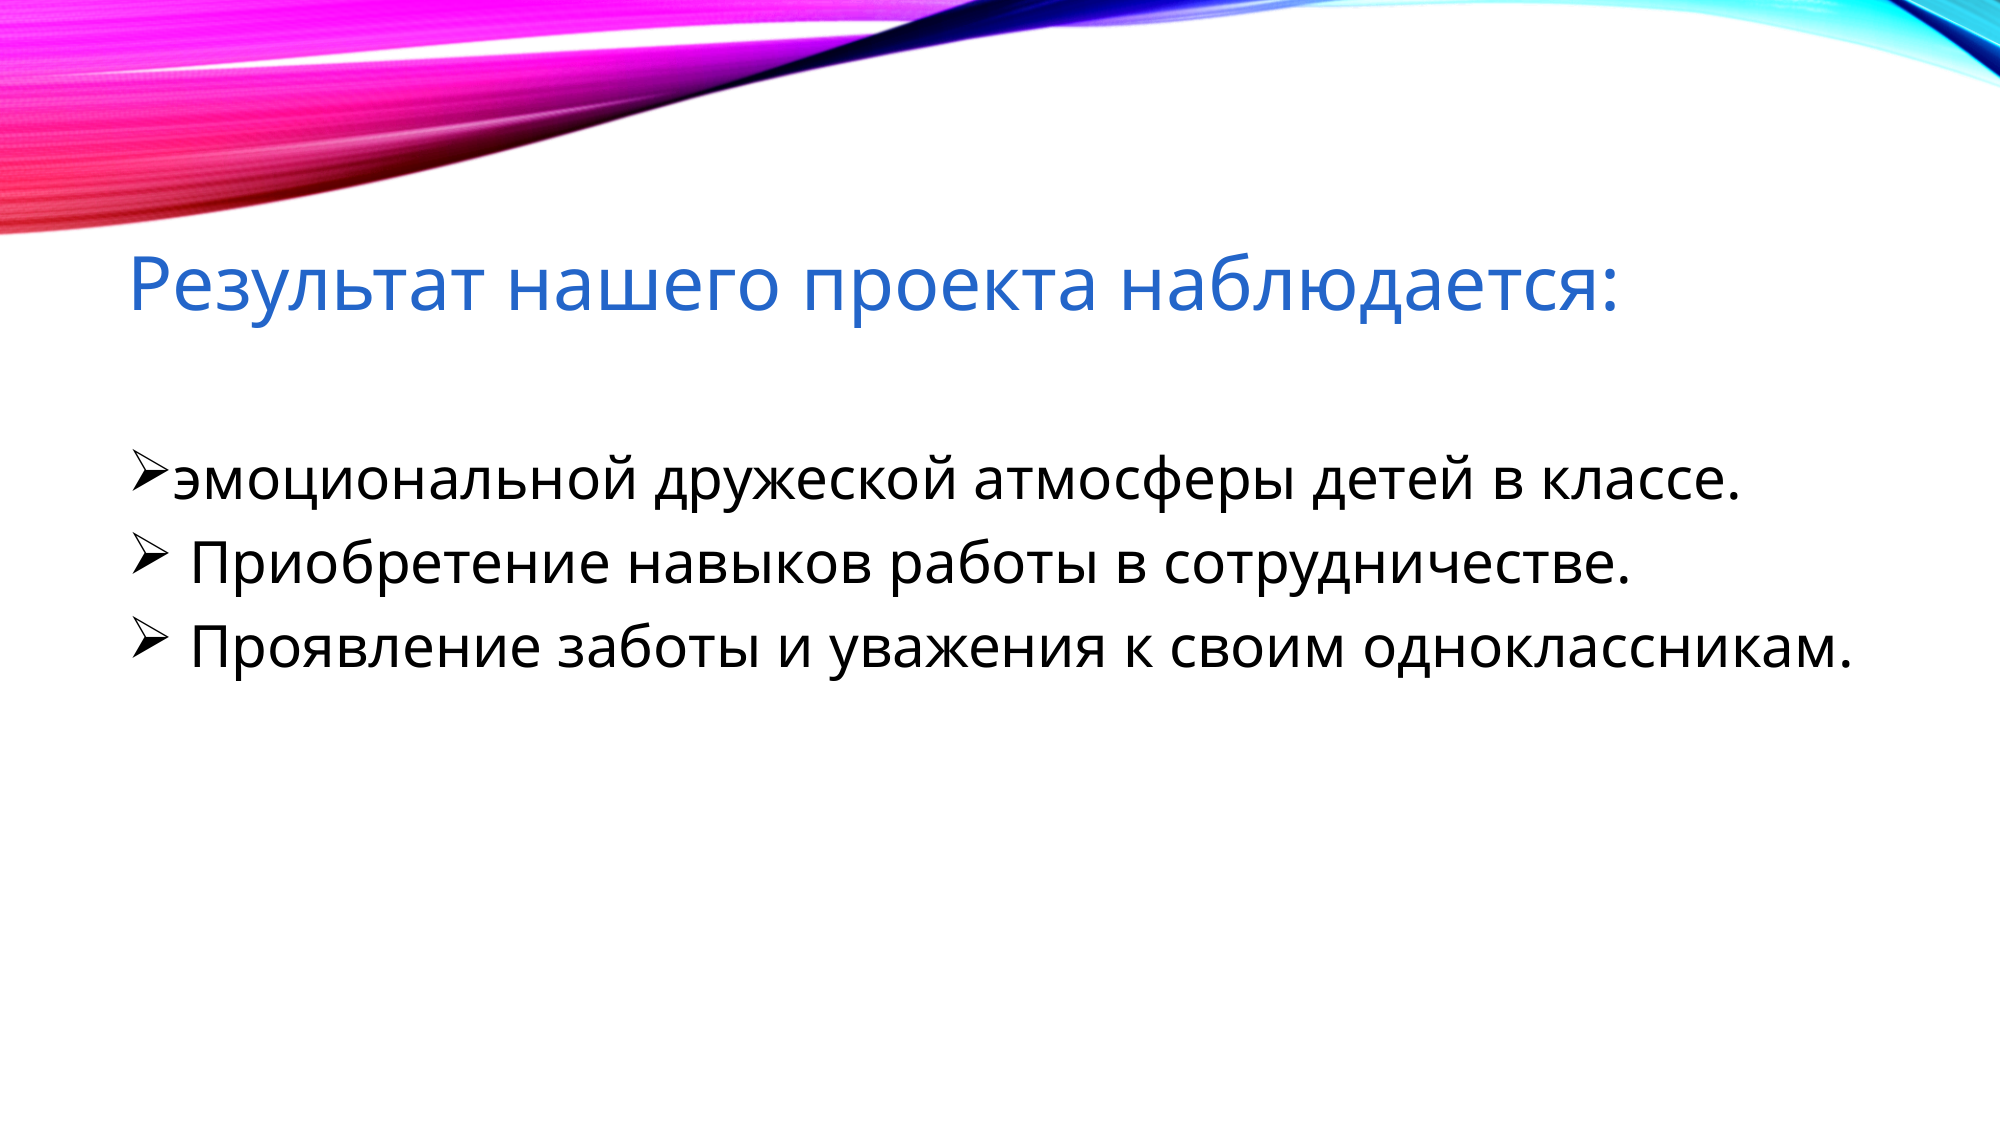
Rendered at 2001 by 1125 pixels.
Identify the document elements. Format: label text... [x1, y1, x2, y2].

picture [0, 0, 2000, 237]
picture [1910, 0, 2000, 45]
list Результат нашего проекта наблюдается: эмоциональной дружеской атмосферы детей в классе. Приобретение навыков работы в сотрудничестве. Проявление заботы и уважения к своим одноклассникам. [112, 238, 1888, 967]
picture [1890, 0, 2000, 75]
